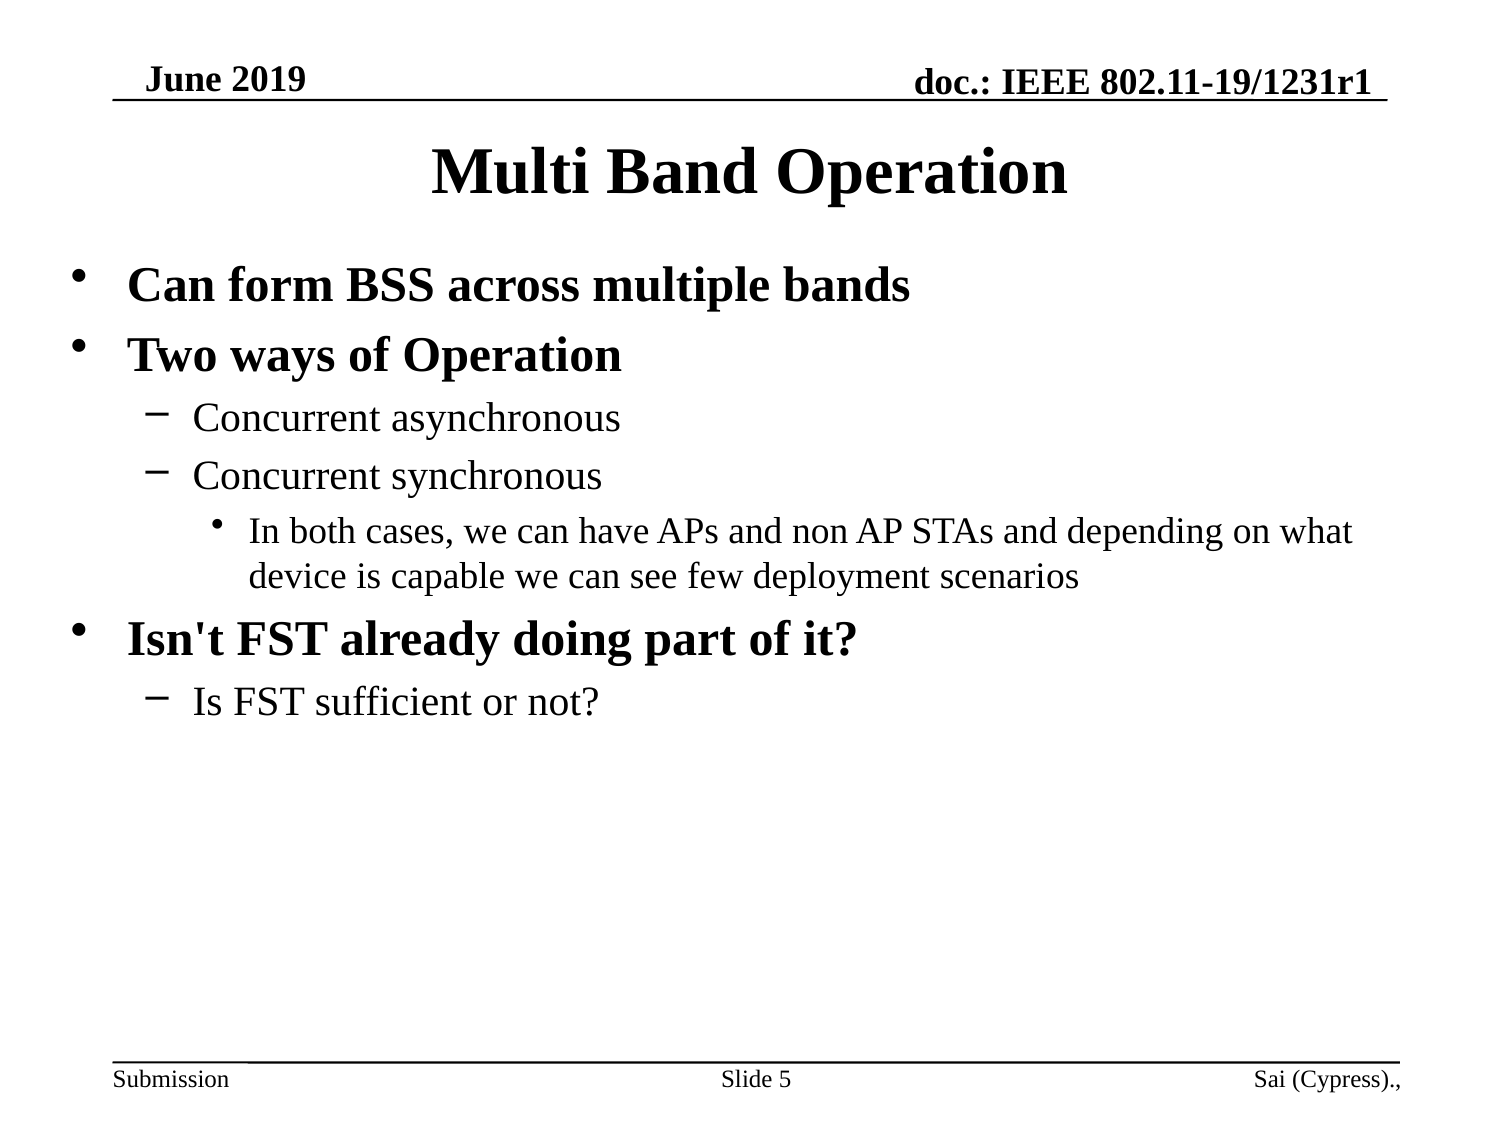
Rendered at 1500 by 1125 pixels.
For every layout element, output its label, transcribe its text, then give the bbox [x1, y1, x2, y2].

footer Sai (Cypress)., [949, 1061, 1402, 1093]
title Multi Band Operation [112, 112, 1388, 223]
list Can form BSS across multiple bands Two ways of Operation Concurrent asynchronous Concurrent synchronous In both cases, we can have APs and non AP STAs and depending on what device is capable we can see few deployment scenarios Isn't FST already doing part of it? Is FST sufficient or not? [55, 243, 1458, 1053]
slide_number Slide 5 [712, 1061, 801, 1093]
